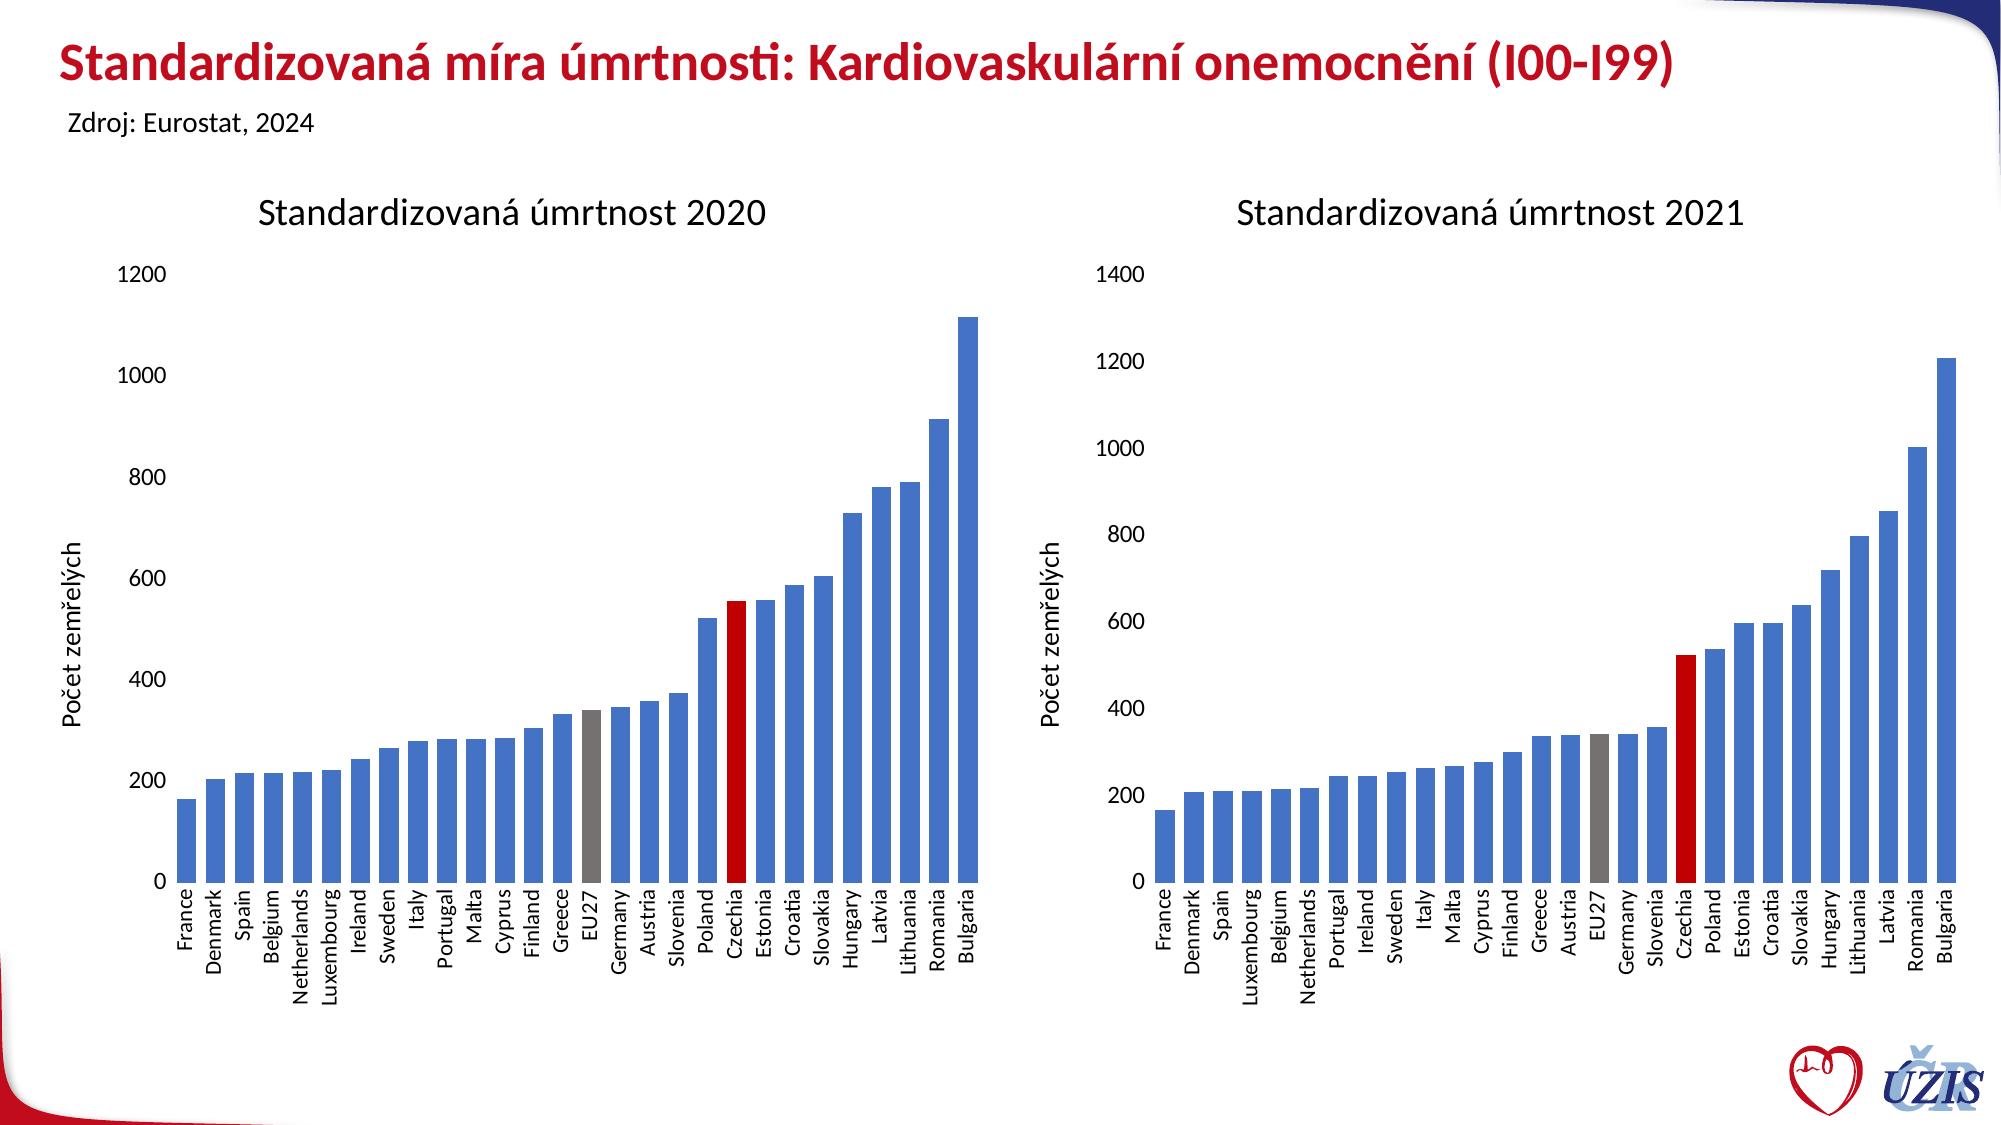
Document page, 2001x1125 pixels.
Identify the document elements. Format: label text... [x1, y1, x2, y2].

title Standardizovaná míra úmrtnosti: Kardiovaskulární onemocnění (I00-I99) [44, 26, 1947, 113]
chart [23, 158, 1981, 1024]
text_box Zdroj: Eurostat, 2024 [53, 96, 1161, 147]
